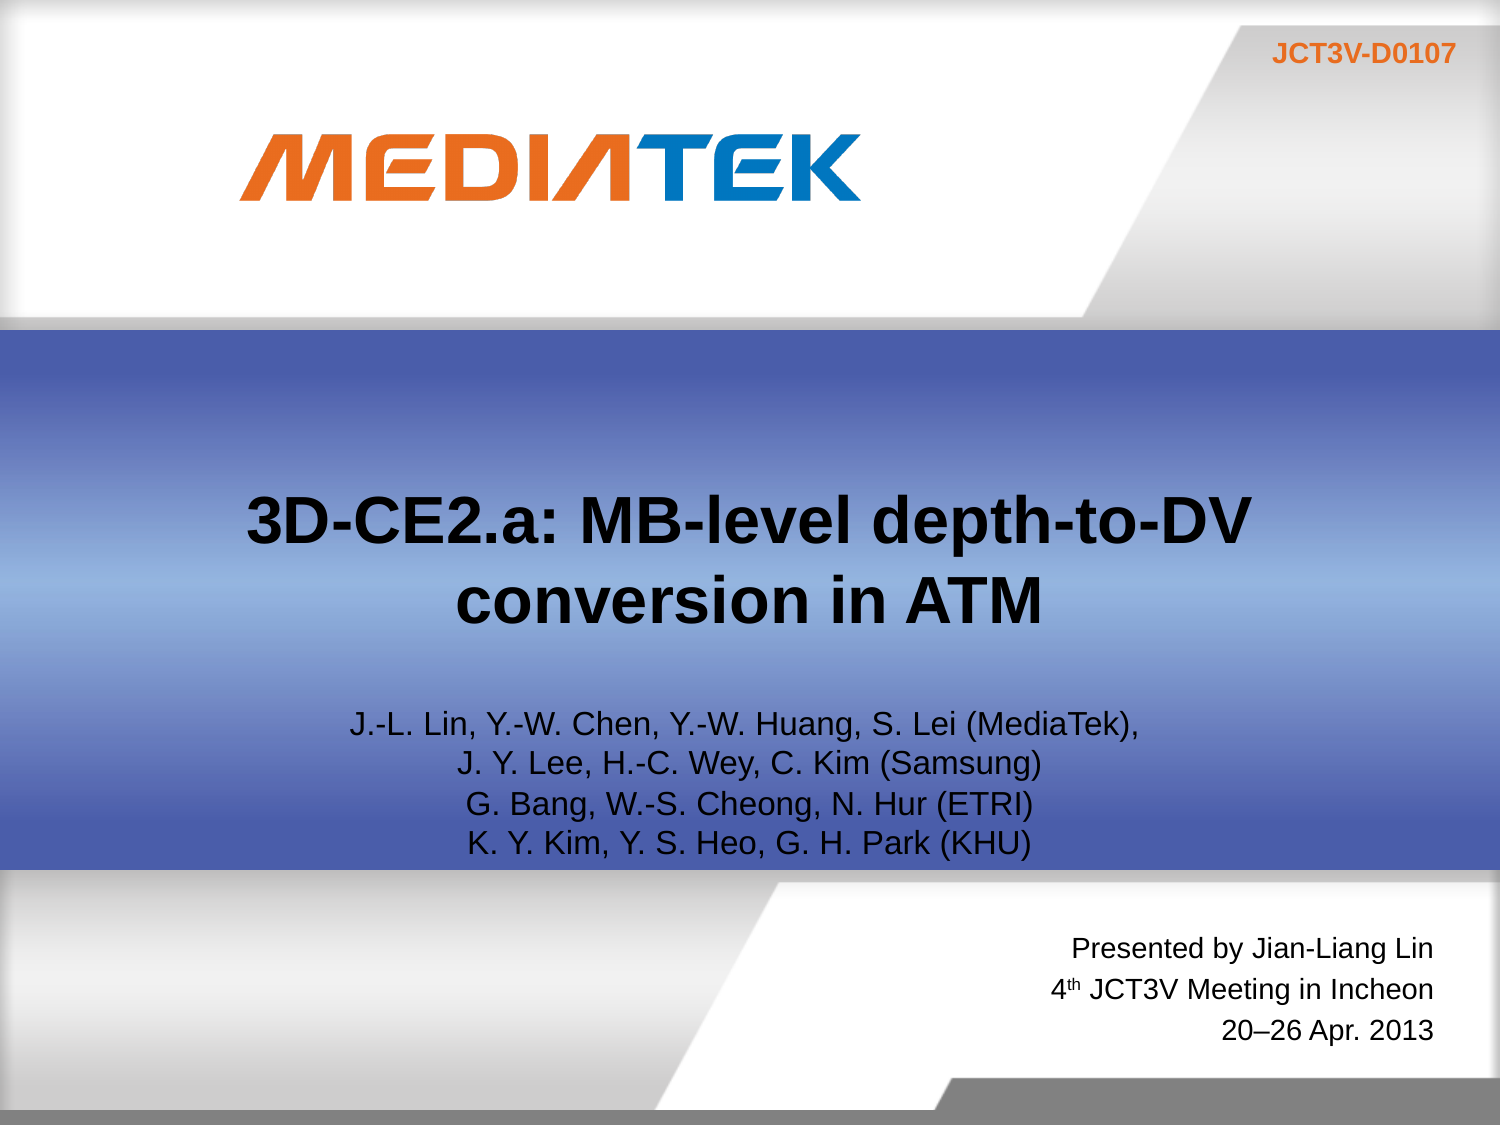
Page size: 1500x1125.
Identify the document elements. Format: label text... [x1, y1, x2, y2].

title 3D-CE2.a: MB-level depth-to-DV conversion in ATM [50, 438, 1450, 676]
text_box Presented by Jian-Liang Lin 4th JCT3V Meeting in Incheon 20–26 Apr. 2013 [787, 922, 1450, 1054]
text_box J.-L. Lin, Y.-W. Chen, Y.-W. Huang, S. Lei (MediaTek), J. Y. Lee, H.-C. Wey, C. Kim (Samsung) G. Bang, W.-S. Cheong, N. Hur (ETRI) K. Y. Kim, Y. S. Heo, G. H. Park (KHU) [162, 694, 1338, 869]
picture [0, 0, 1500, 1125]
